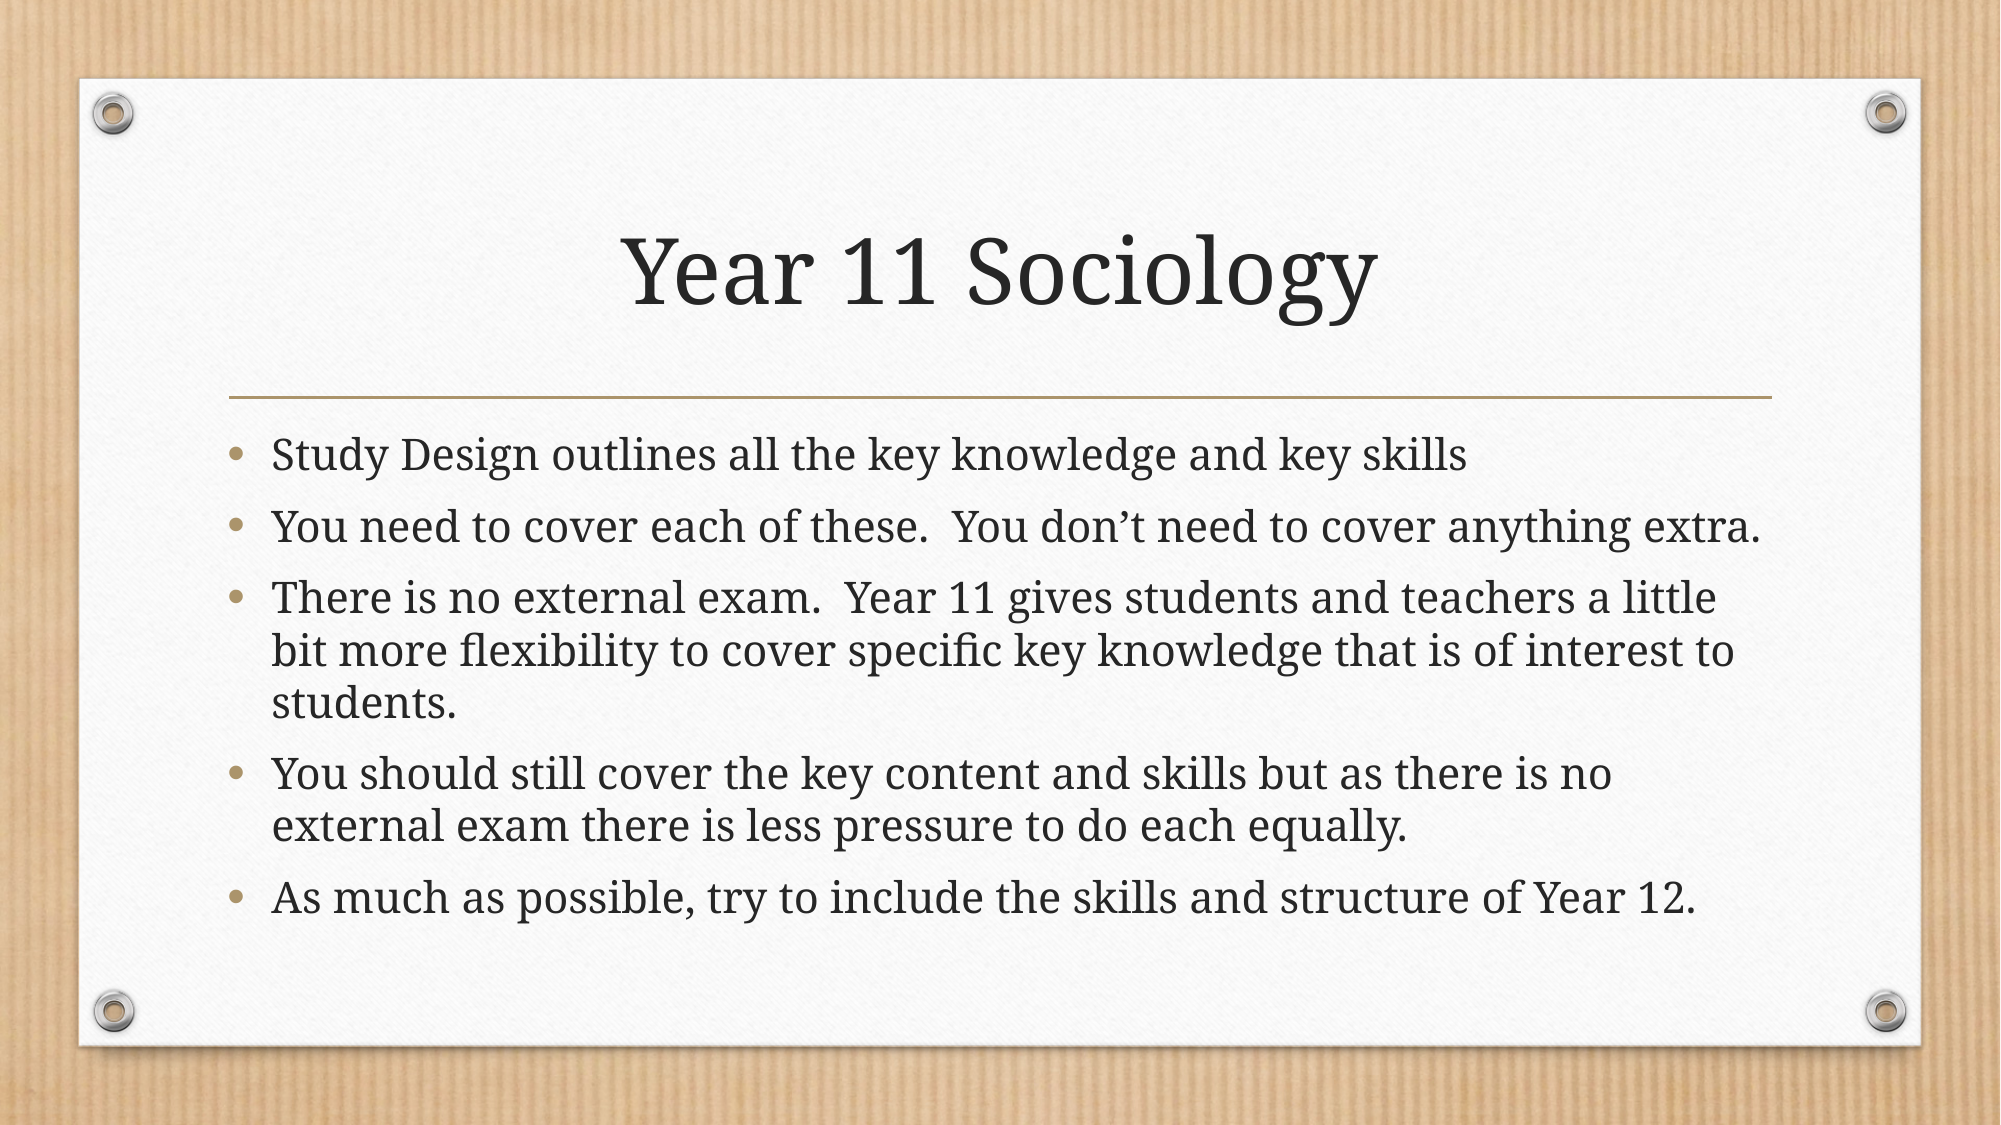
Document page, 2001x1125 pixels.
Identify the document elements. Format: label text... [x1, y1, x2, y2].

picture [0, 0, 2001, 1125]
title Year 11 Sociology [212, 161, 1788, 375]
list Study Design outlines all the key knowledge and key skills You need to cover each of these. You don’t need to cover anything extra. There is no external exam. Year 11 gives students and teachers a little bit more flexibility to cover specific key knowledge that is of interest to students. You should still cover the key content and skills but as there is no external exam there is less pressure to do each equally. As much as possible, try to include the skills and structure of Year 12. [212, 419, 1788, 964]
